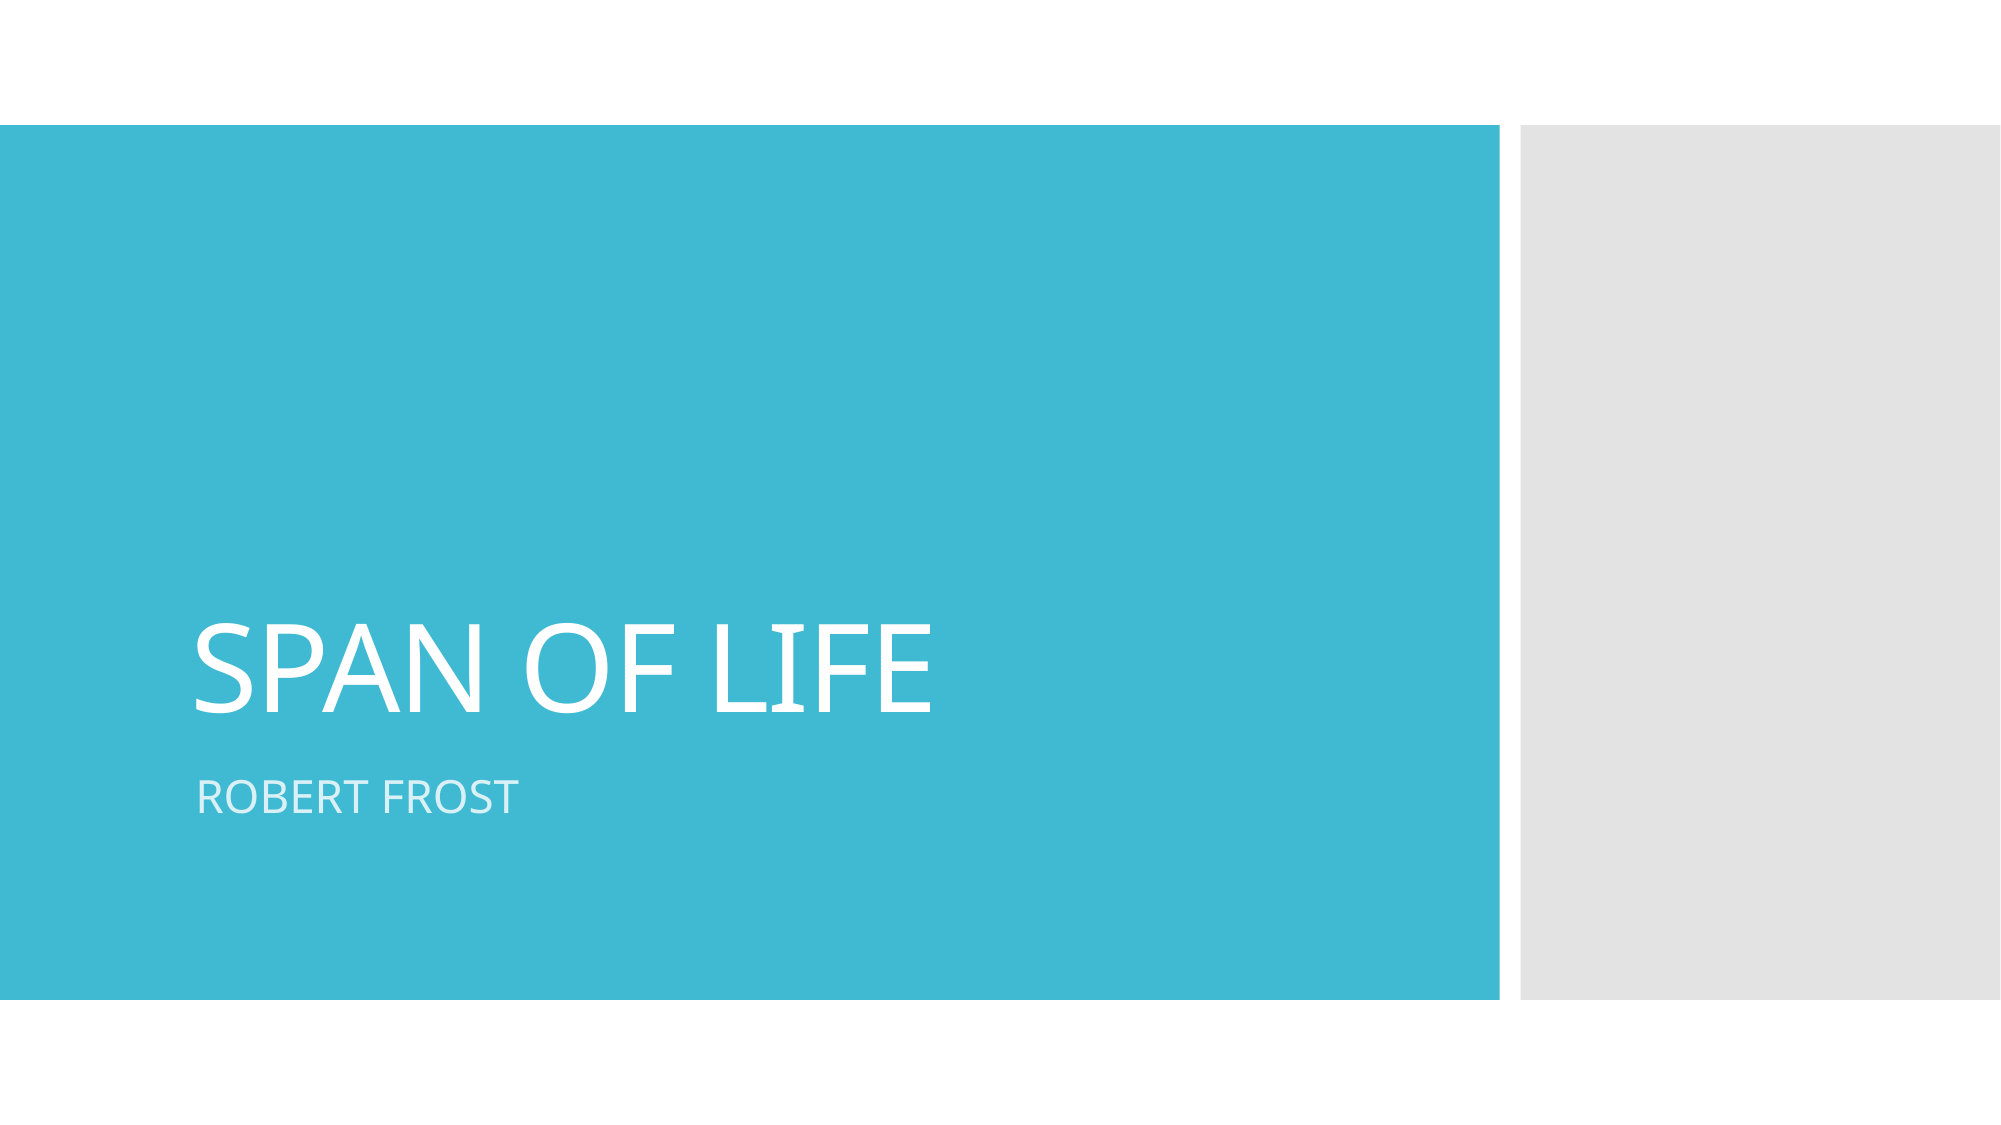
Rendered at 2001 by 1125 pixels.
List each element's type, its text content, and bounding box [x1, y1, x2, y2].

title SPAN OF LIFE [175, 213, 1376, 747]
subtitle ROBERT FROST [180, 766, 1381, 917]
